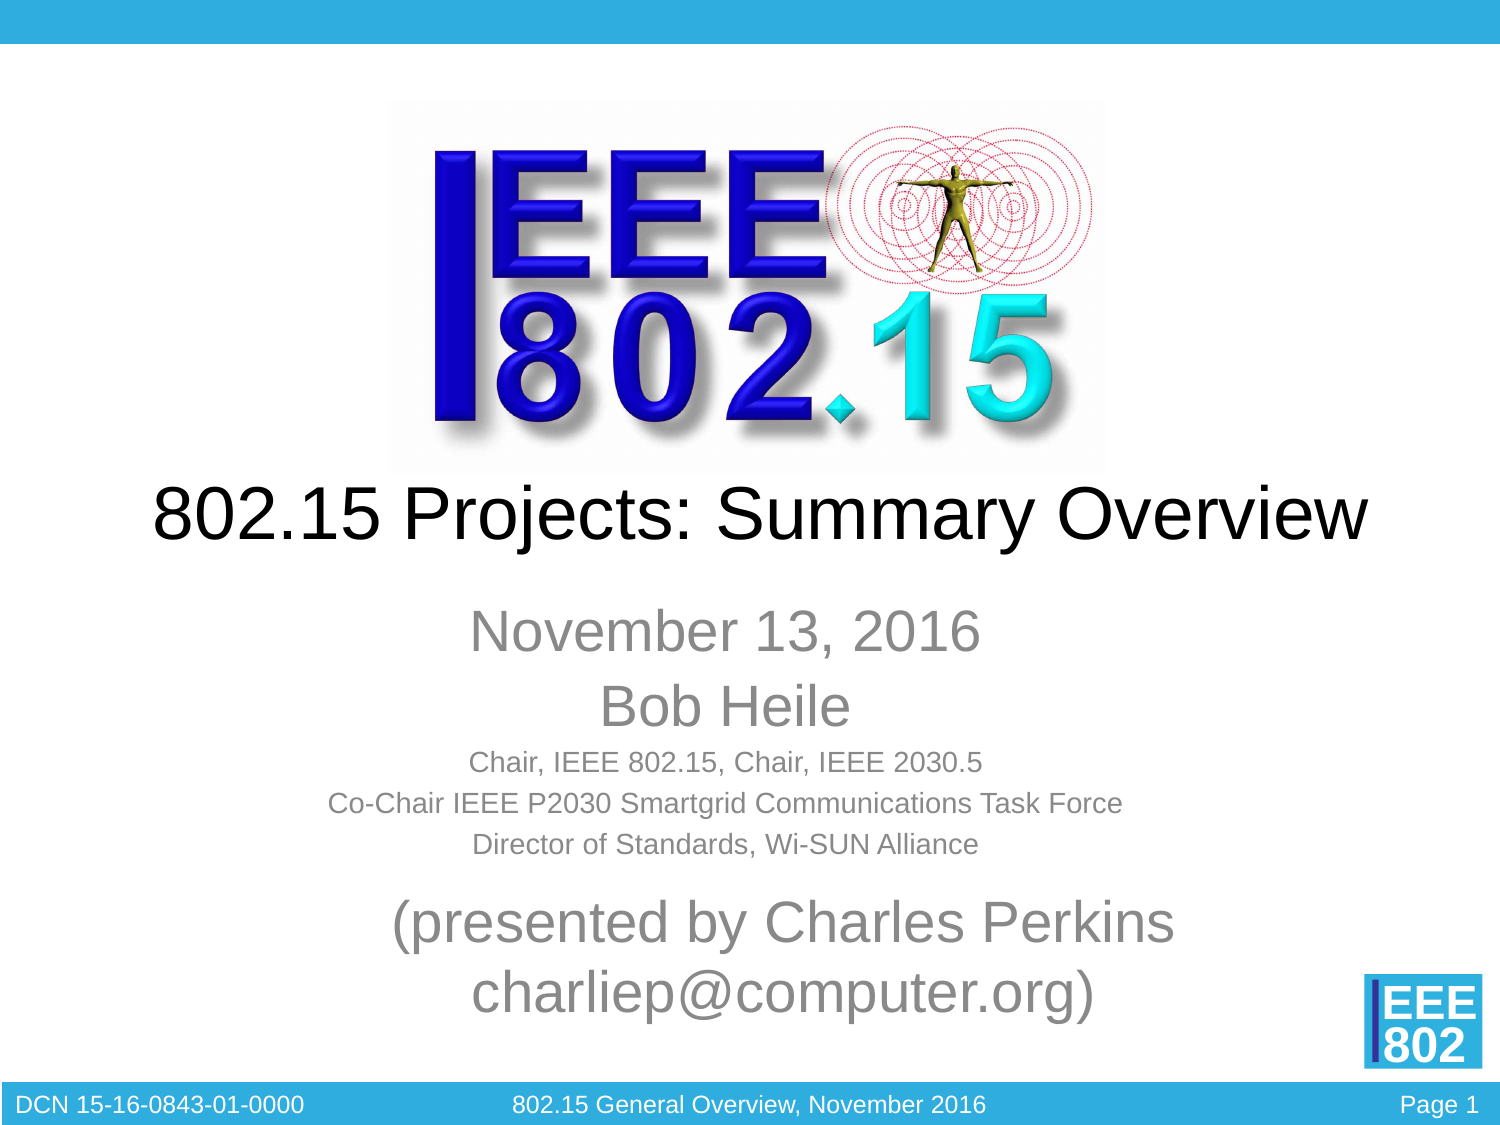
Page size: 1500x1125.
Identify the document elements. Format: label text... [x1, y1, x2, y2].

text_box (presented by Charles Perkins charliep@computer.org) [230, 876, 1339, 1031]
picture [386, 101, 1105, 474]
text_box November 13, 2016 Bob Heile Chair, IEEE 802.15, Chair, IEEE 2030.5 Co-Chair IEEE P2030 Smartgrid Communications Task Force Director of Standards, Wi-SUN Alliance [53, 586, 1399, 941]
text_box 802.15 Projects: Summary Overview [123, 432, 1399, 586]
